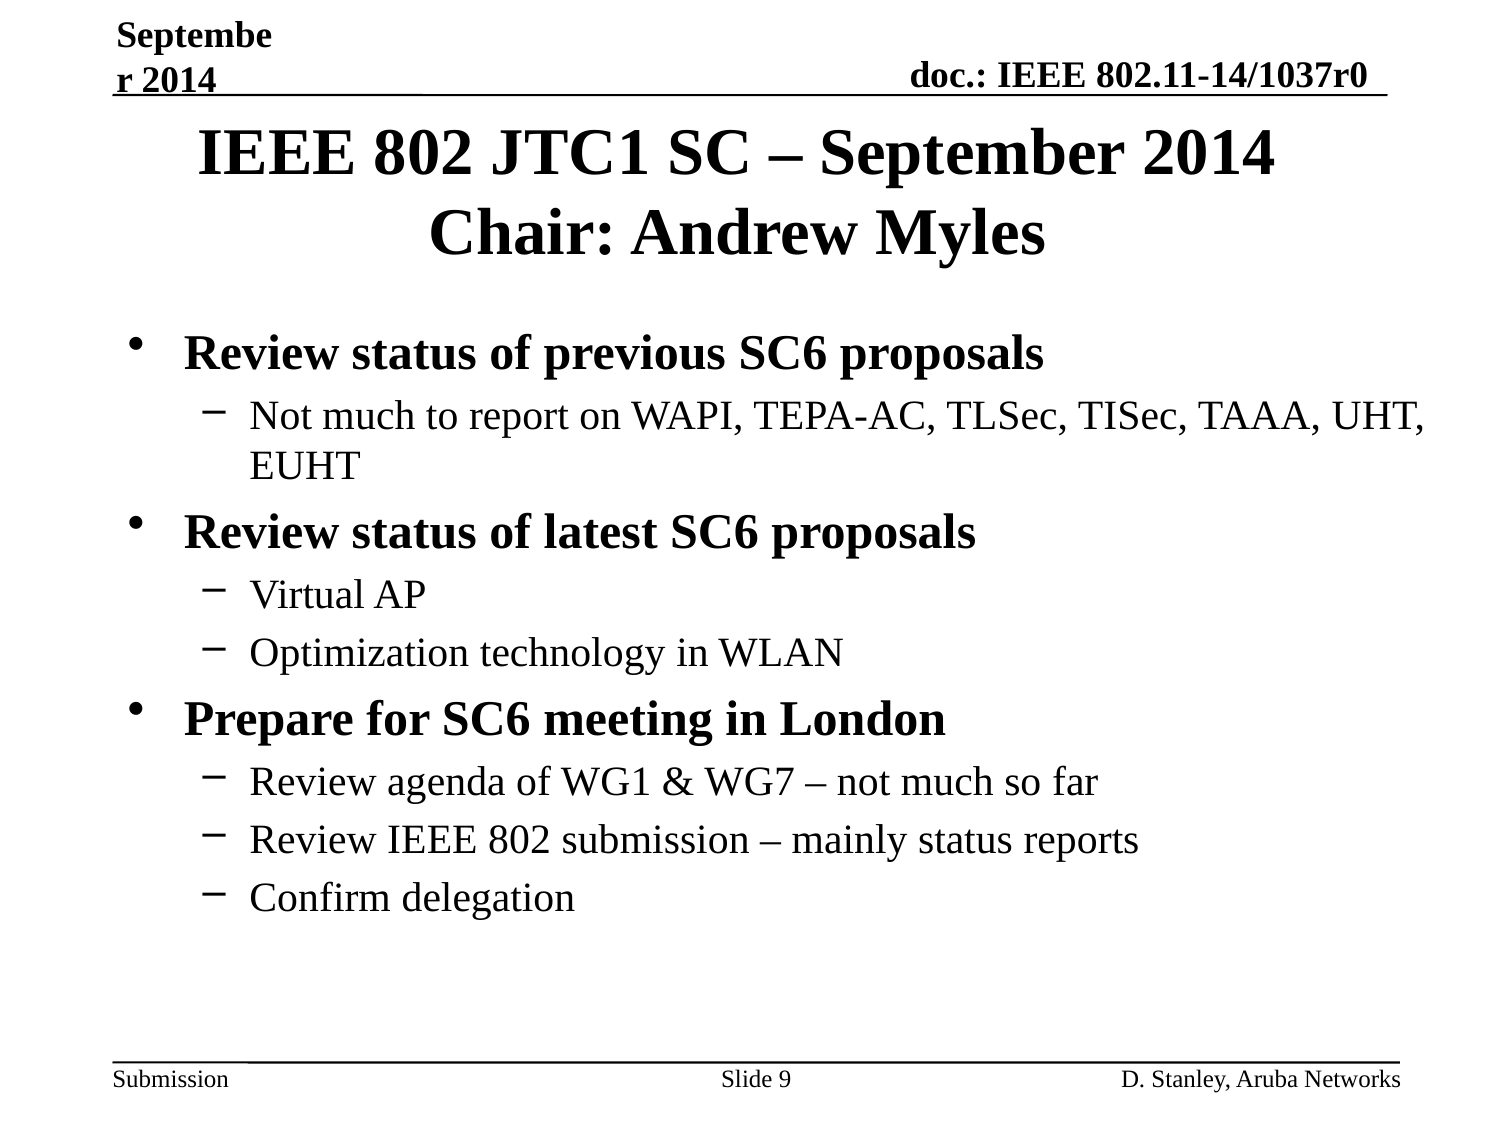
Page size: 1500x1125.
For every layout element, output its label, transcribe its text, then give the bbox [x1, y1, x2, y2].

slide_number Slide 9 [720, 1062, 792, 1093]
footer D. Stanley, Aruba Networks [1034, 1062, 1402, 1093]
list Review status of previous SC6 proposals Not much to report on WAPI, TEPA-AC, TLSec, TISec, TAAA, UHT, EUHT Review status of latest SC6 proposals Virtual AP Optimization technology in WLAN Prepare for SC6 meeting in London Review agenda of WG1 & WG7 – not much so far Review IEEE 802 submission – mainly status reports Confirm delegation [112, 312, 1500, 988]
title IEEE 802 JTC1 SC – September 2014 Chair: Andrew Myles [99, 99, 1375, 275]
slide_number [116, 54, 275, 99]
